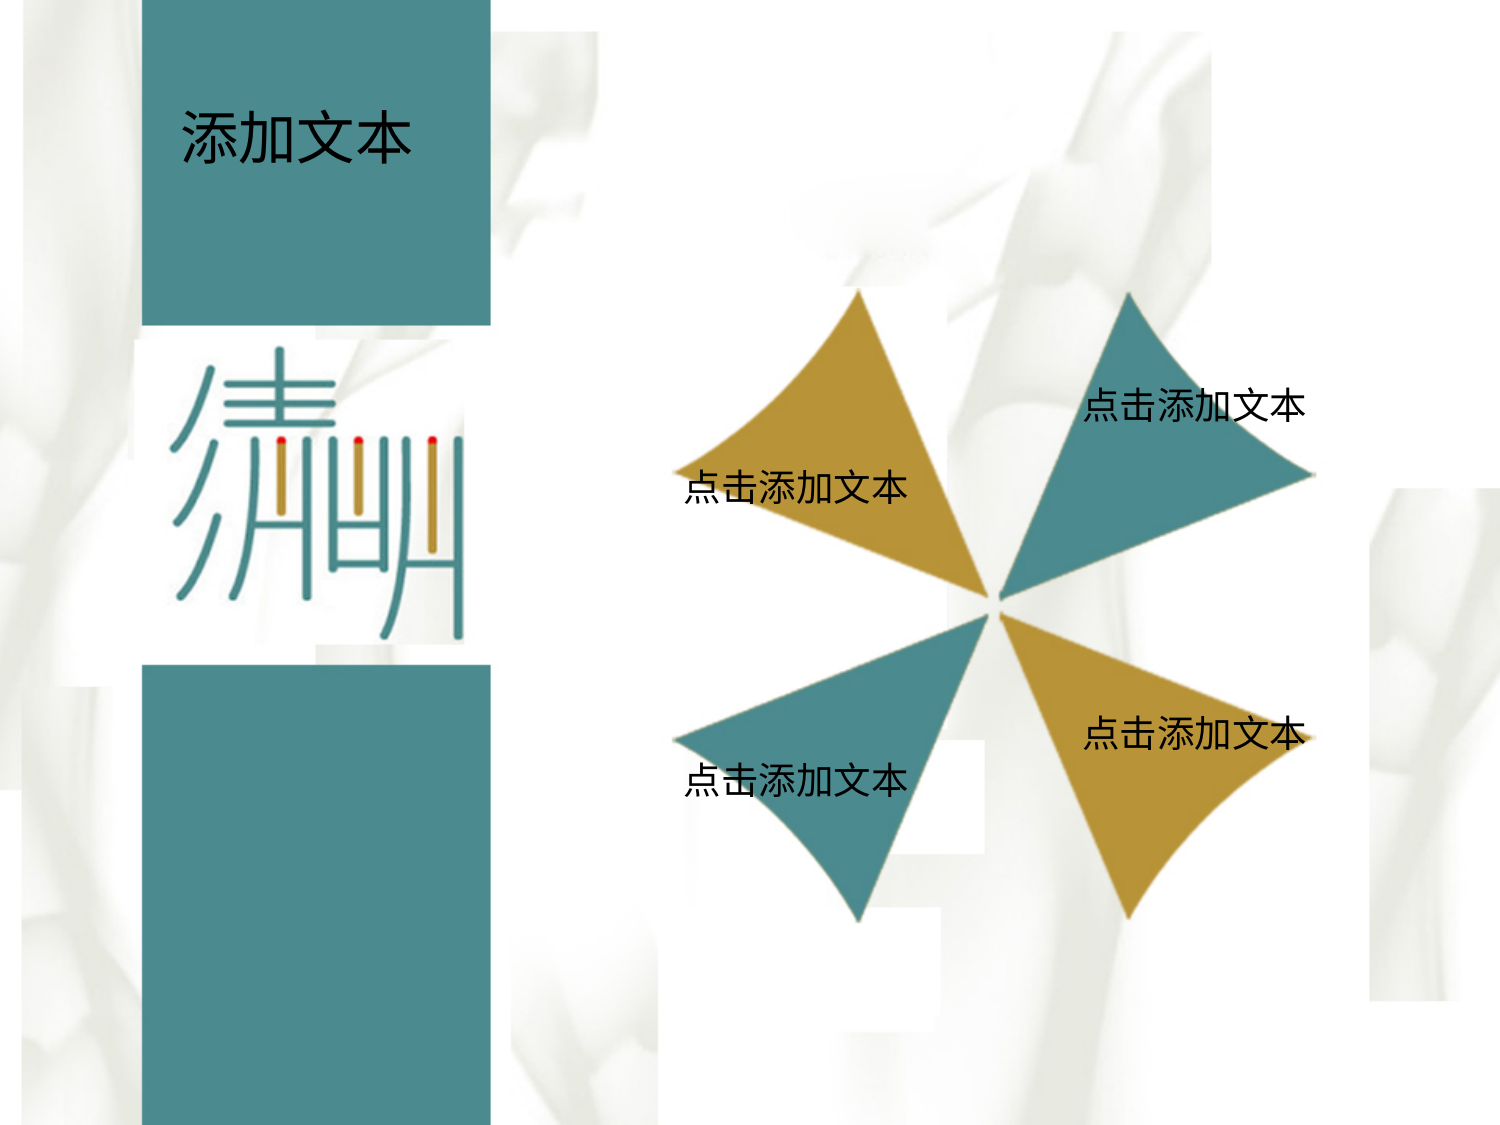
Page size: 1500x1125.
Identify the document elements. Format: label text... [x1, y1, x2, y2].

picture [0, 0, 1500, 1125]
text_box 点击添加文本 [669, 749, 924, 810]
text_box 点击添加文本 [1067, 703, 1323, 763]
text_box 点击添加文本 [669, 456, 924, 517]
text_box 点击添加文本 [1067, 374, 1323, 435]
text_box 添加文本 [165, 93, 429, 179]
